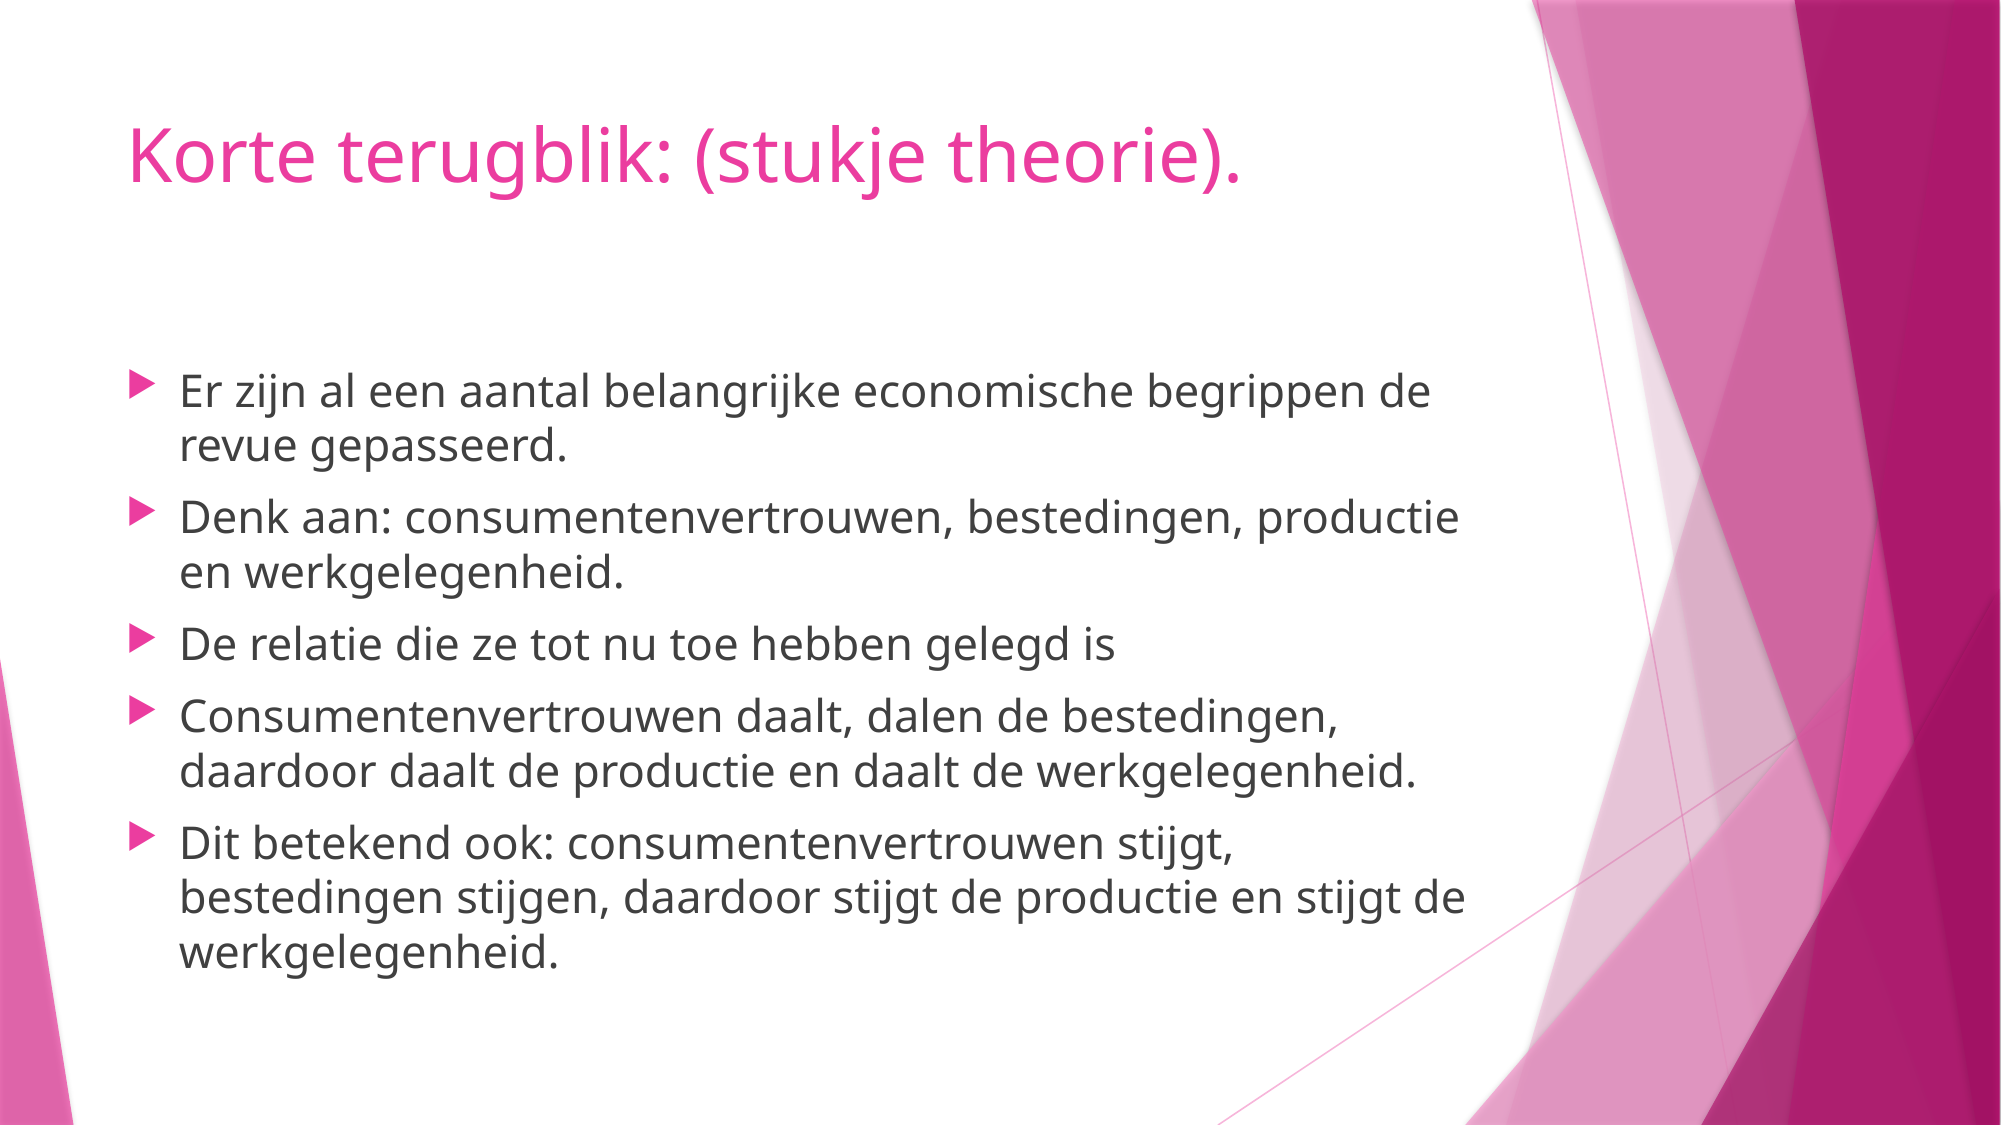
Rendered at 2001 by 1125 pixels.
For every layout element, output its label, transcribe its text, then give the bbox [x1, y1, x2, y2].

list Er zijn al een aantal belangrijke economische begrippen de revue gepasseerd. Denk aan: consumentenvertrouwen, bestedingen, productie en werkgelegenheid. De relatie die ze tot nu toe hebben gelegd is Consumentenvertrouwen daalt, dalen de bestedingen, daardoor daalt de productie en daalt de werkgelegenheid. Dit betekend ook: consumentenvertrouwen stijgt, bestedingen stijgen, daardoor stijgt de productie en stijgt de werkgelegenheid. [111, 354, 1522, 992]
title Korte terugblik: (stukje theorie). [111, 99, 1522, 317]
